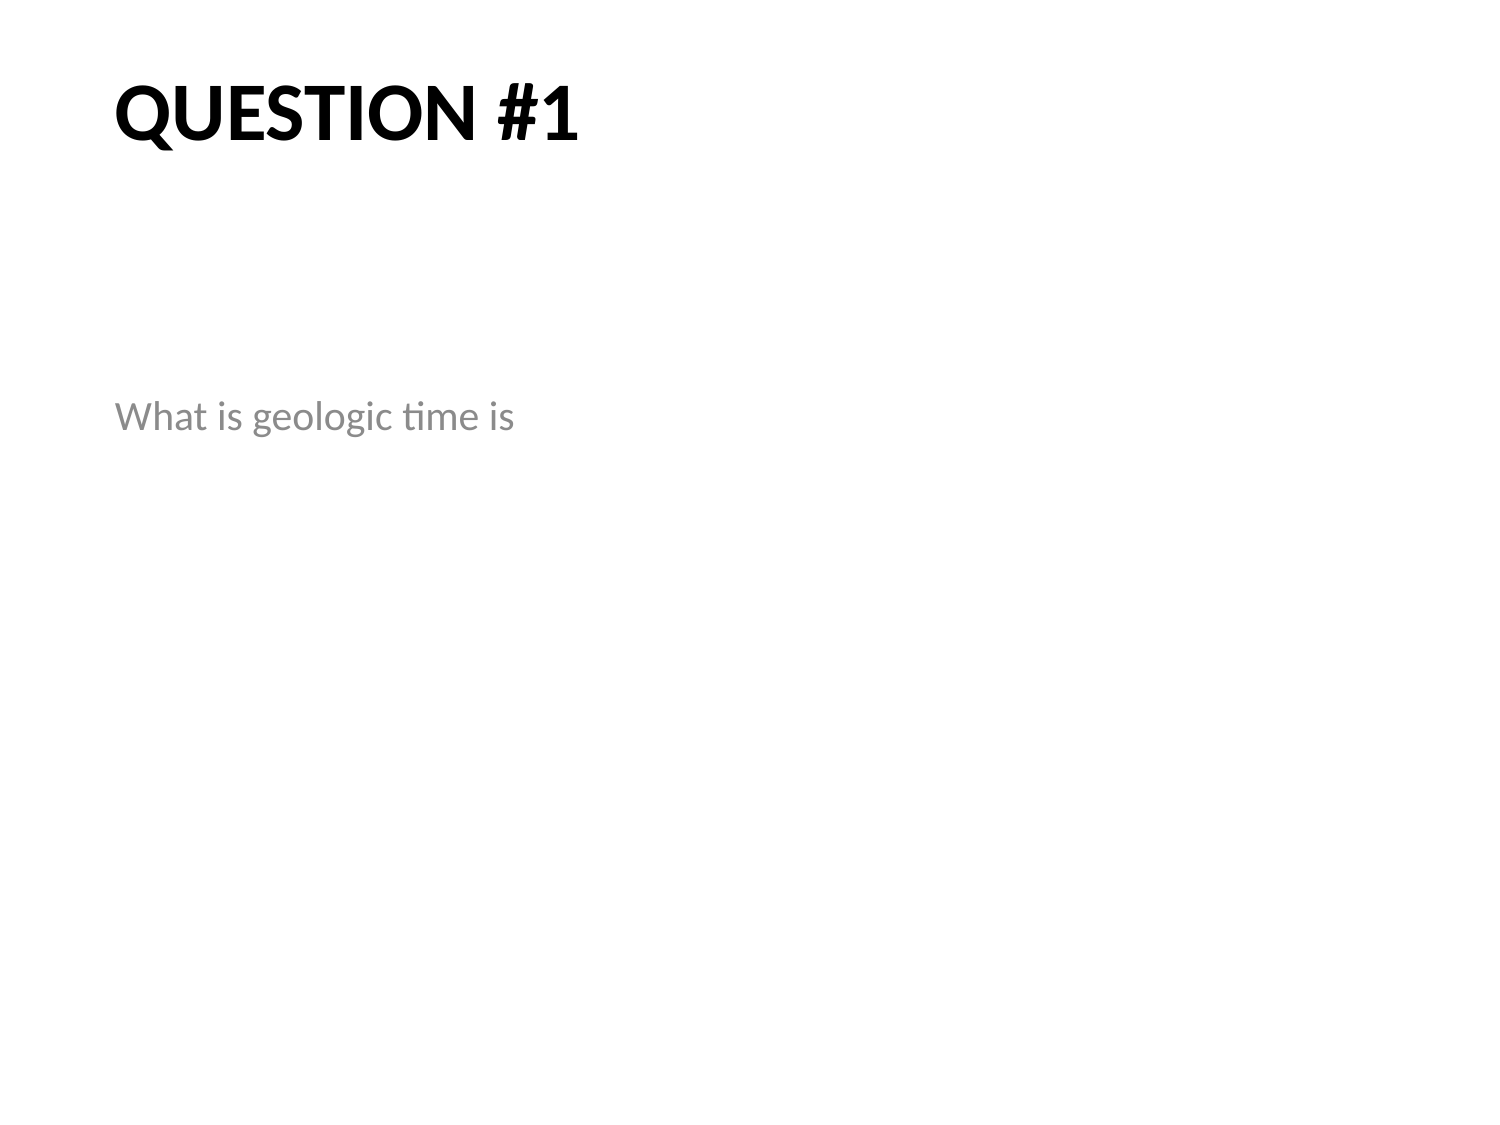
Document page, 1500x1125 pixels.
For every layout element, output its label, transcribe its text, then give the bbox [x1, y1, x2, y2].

list What is geologic time is [99, 200, 1375, 447]
title Question #1 [99, 50, 1375, 200]
